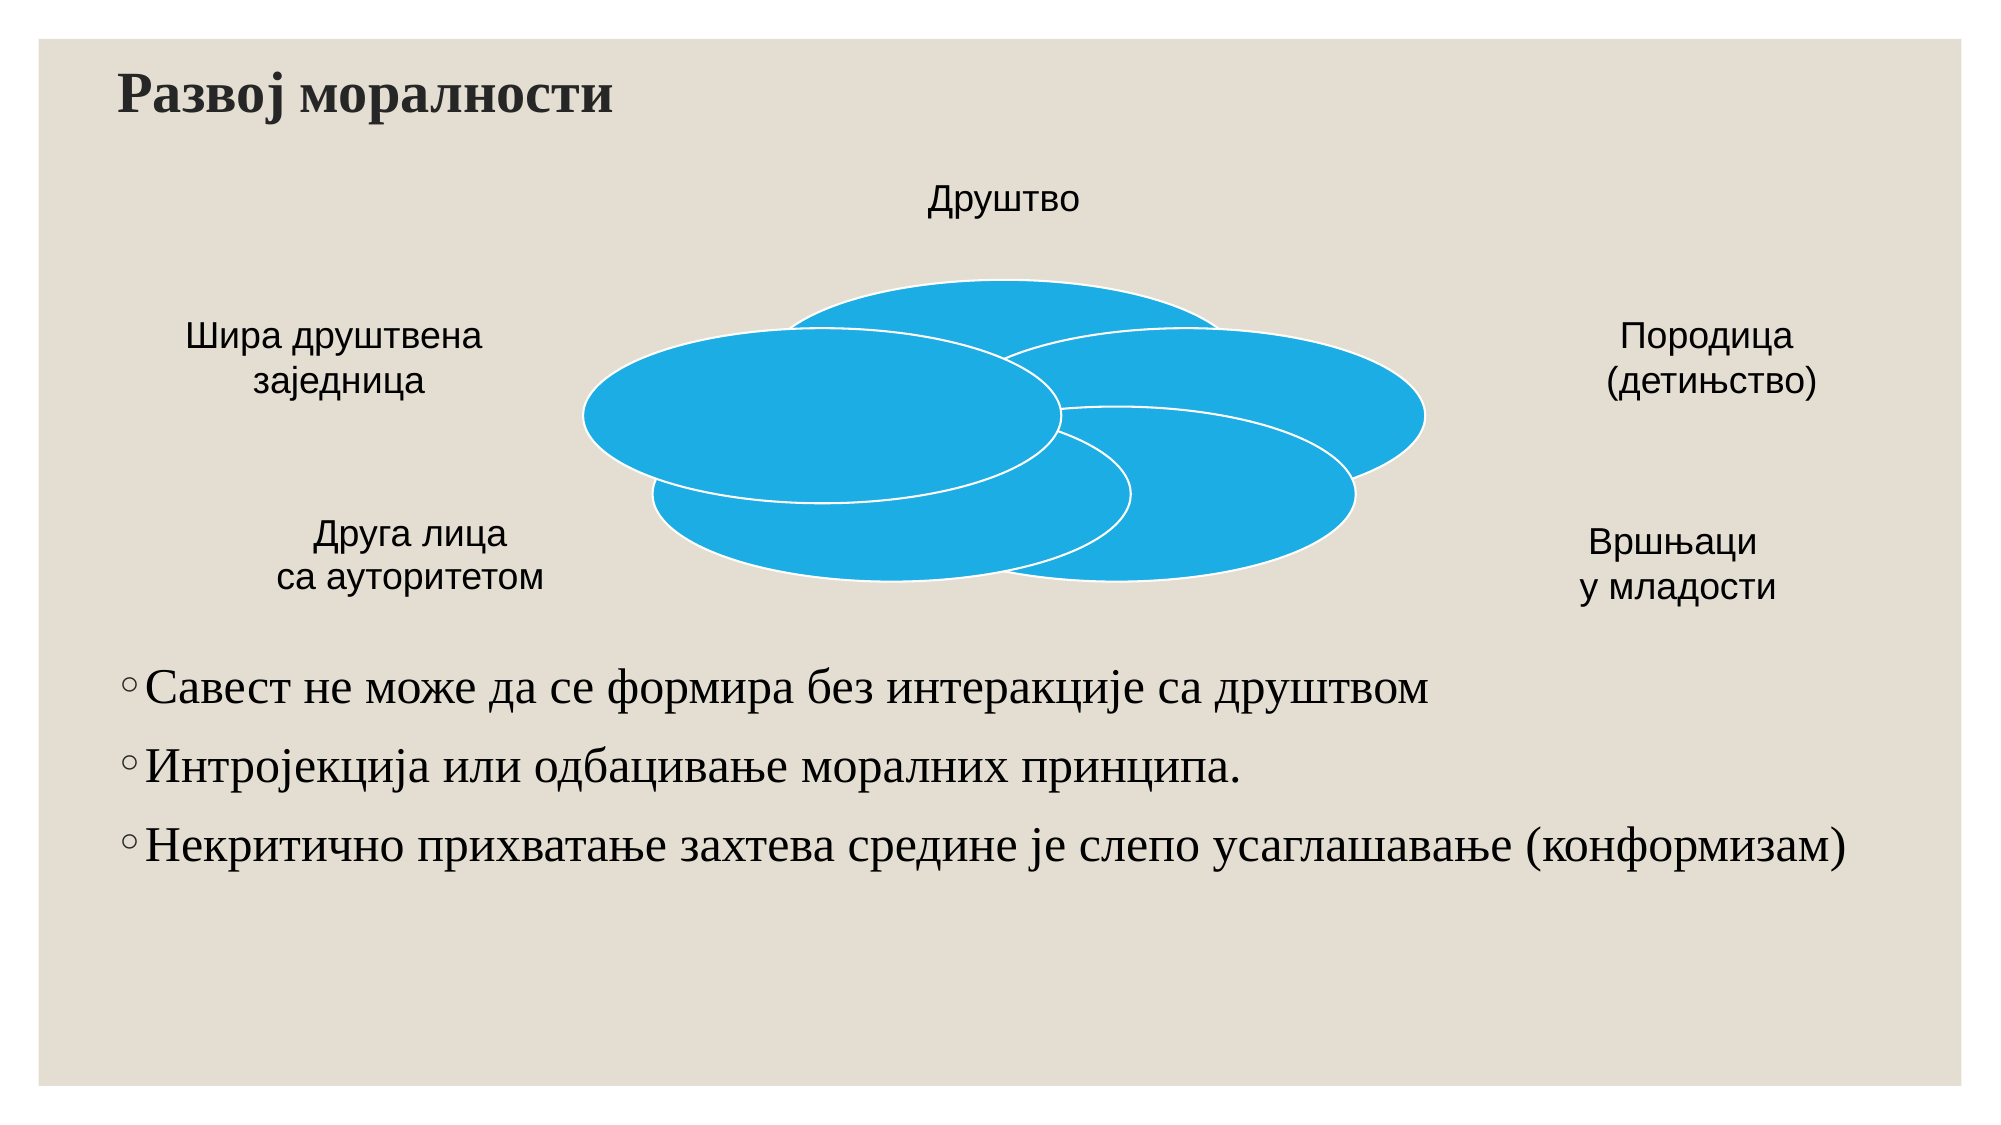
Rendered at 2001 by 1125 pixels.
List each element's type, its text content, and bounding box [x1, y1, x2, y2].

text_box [47, 137, 1961, 638]
list Савест не може да се формира без интеракције са друштвом Интројекциjа или одбацивaње моралних принципа. Некритично прихватaње захтевa срединe je слепо усаглaшaвaње (конфoрмизам) [99, 647, 1900, 1005]
title Развој моралности [102, 0, 1903, 132]
